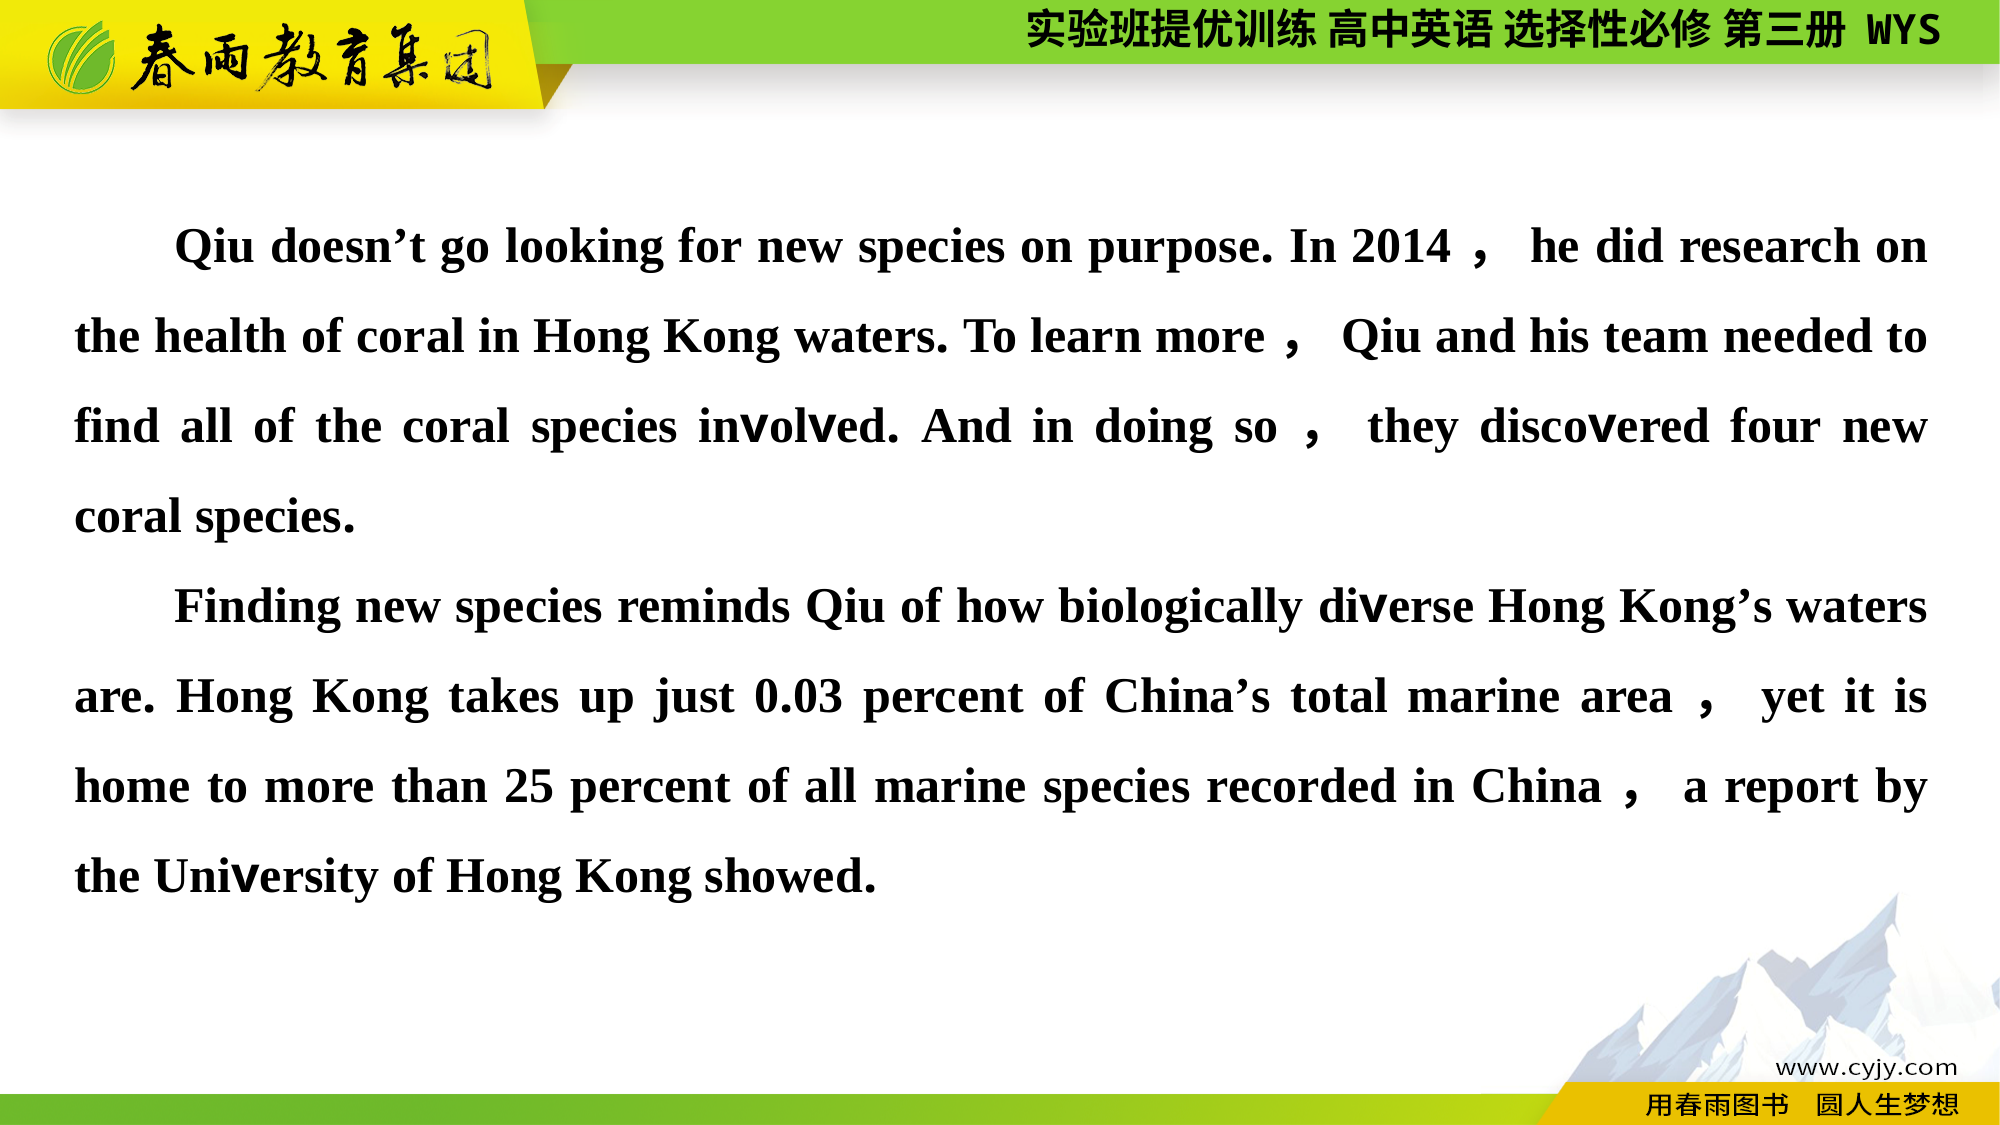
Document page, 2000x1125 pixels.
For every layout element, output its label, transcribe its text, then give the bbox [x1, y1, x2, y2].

picture [0, 0, 2000, 1125]
list Qiu doesn’t go looking for new species on purpose. In 2014，he did research on the health of coral in Hong Kong waters. To learn more，Qiu and his team needed to find all of the coral species involved. And in doing so，they discovered four new coral species. Finding new species reminds Qiu of how biologically diverse Hong Kong’s waters are. Hong Kong takes up just 0.03 percent of China’s total marine area，yet it is home to more than 25 percent of all marine species recorded in China，a report by the University of Hong Kong showed. [59, 174, 1944, 917]
